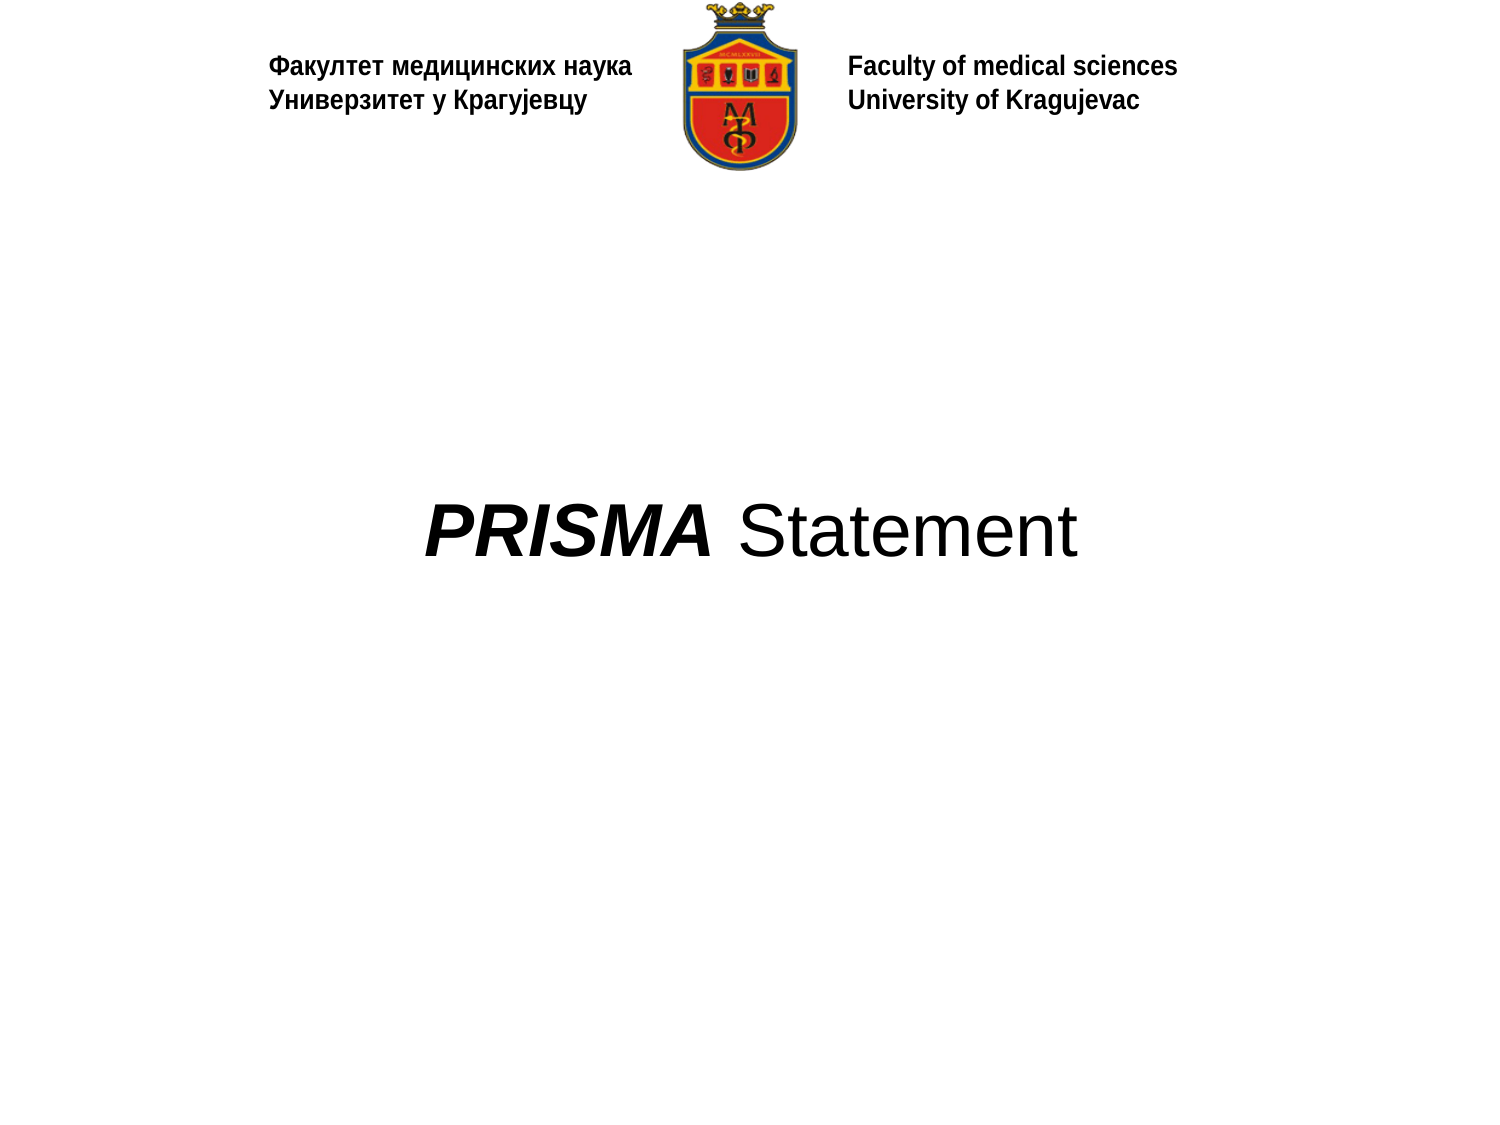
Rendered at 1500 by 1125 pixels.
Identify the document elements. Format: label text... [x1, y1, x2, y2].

title PRISMA Statement [76, 432, 1427, 621]
